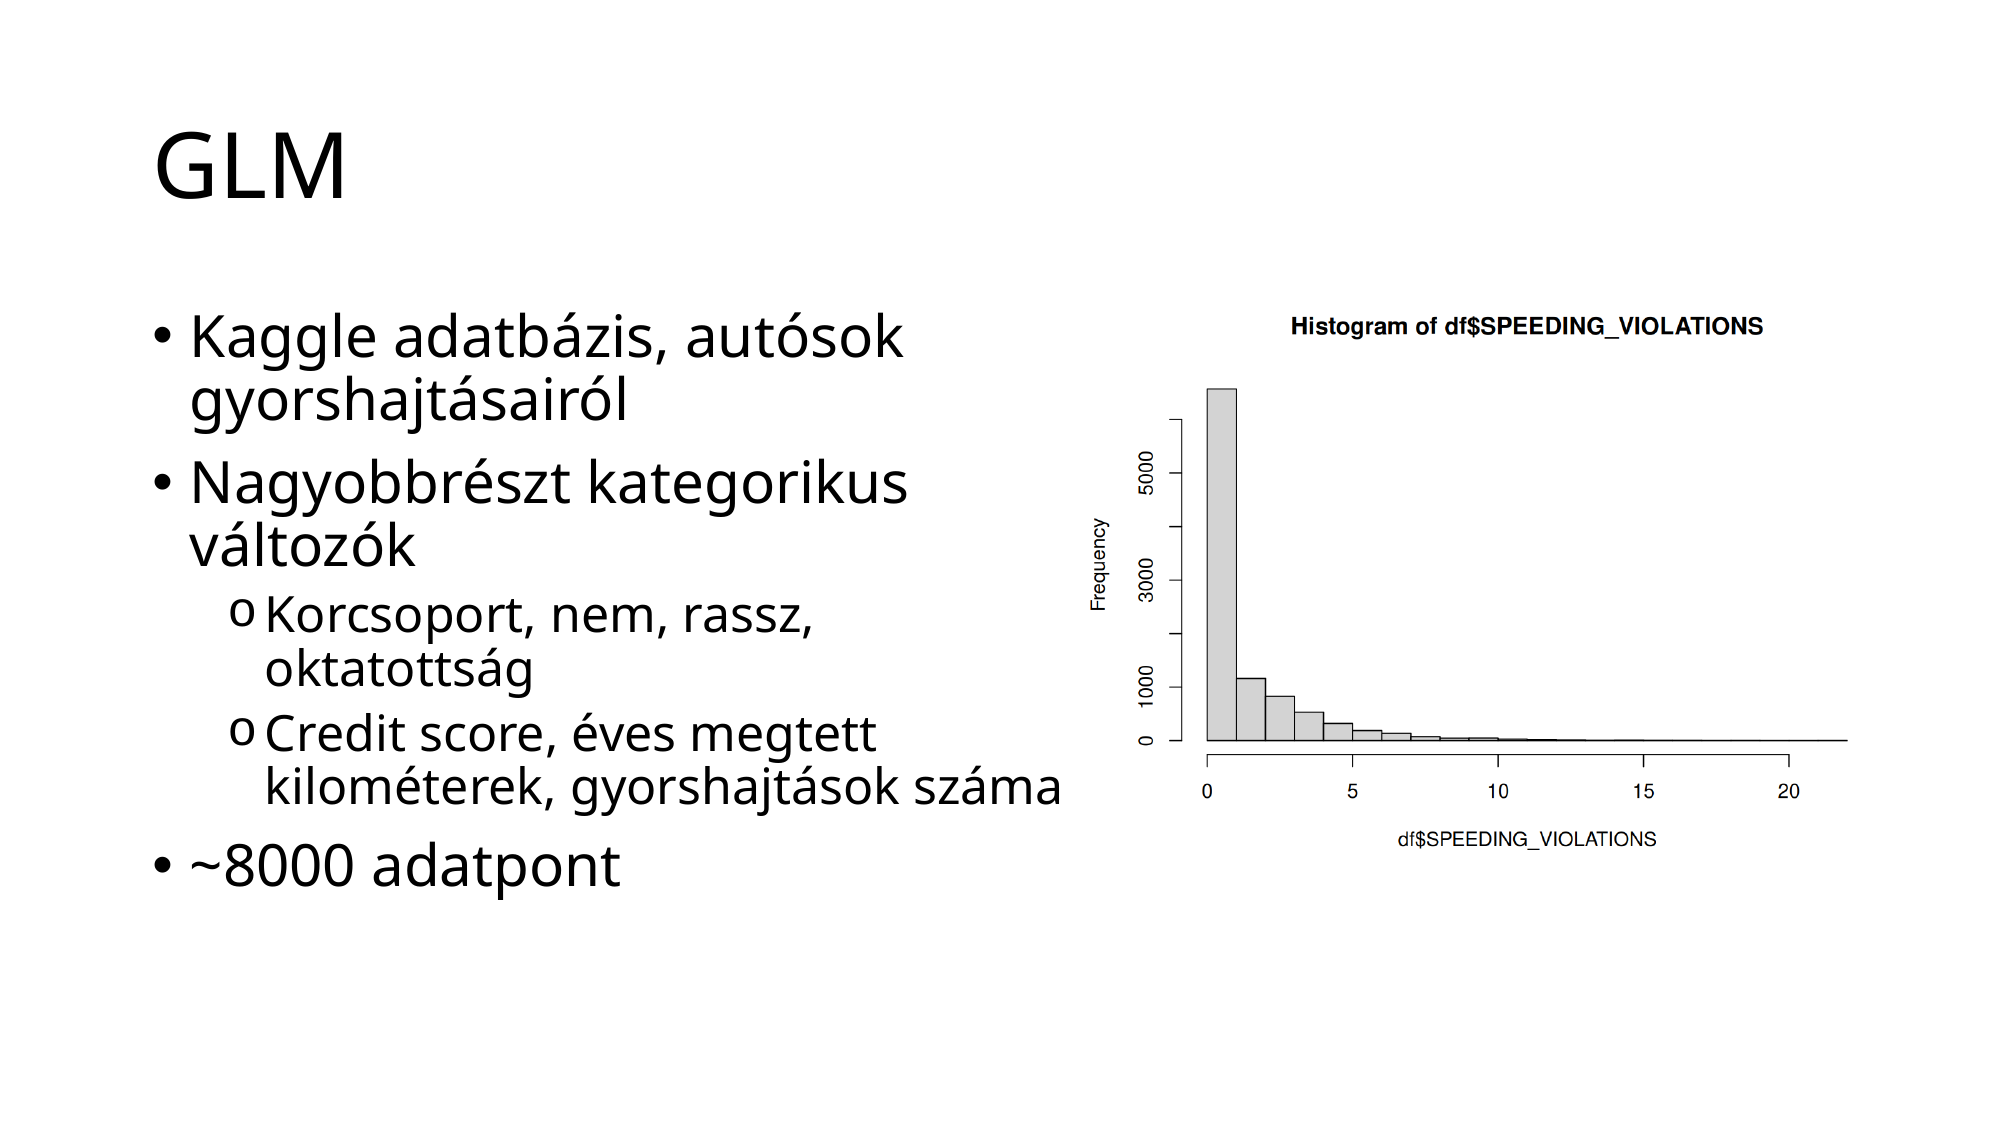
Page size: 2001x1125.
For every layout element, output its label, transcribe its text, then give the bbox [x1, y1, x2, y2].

picture [1082, 276, 1924, 877]
list Kaggle adatbázis, autósok gyorshajtásairól Nagyobbrészt kategorikus változók Korcsoport, nem, rassz, oktatottság Credit score, éves megtett kilométerek, gyorshajtások száma ~8000 adatpont [137, 299, 1082, 1014]
title GLM [137, 59, 1863, 278]
